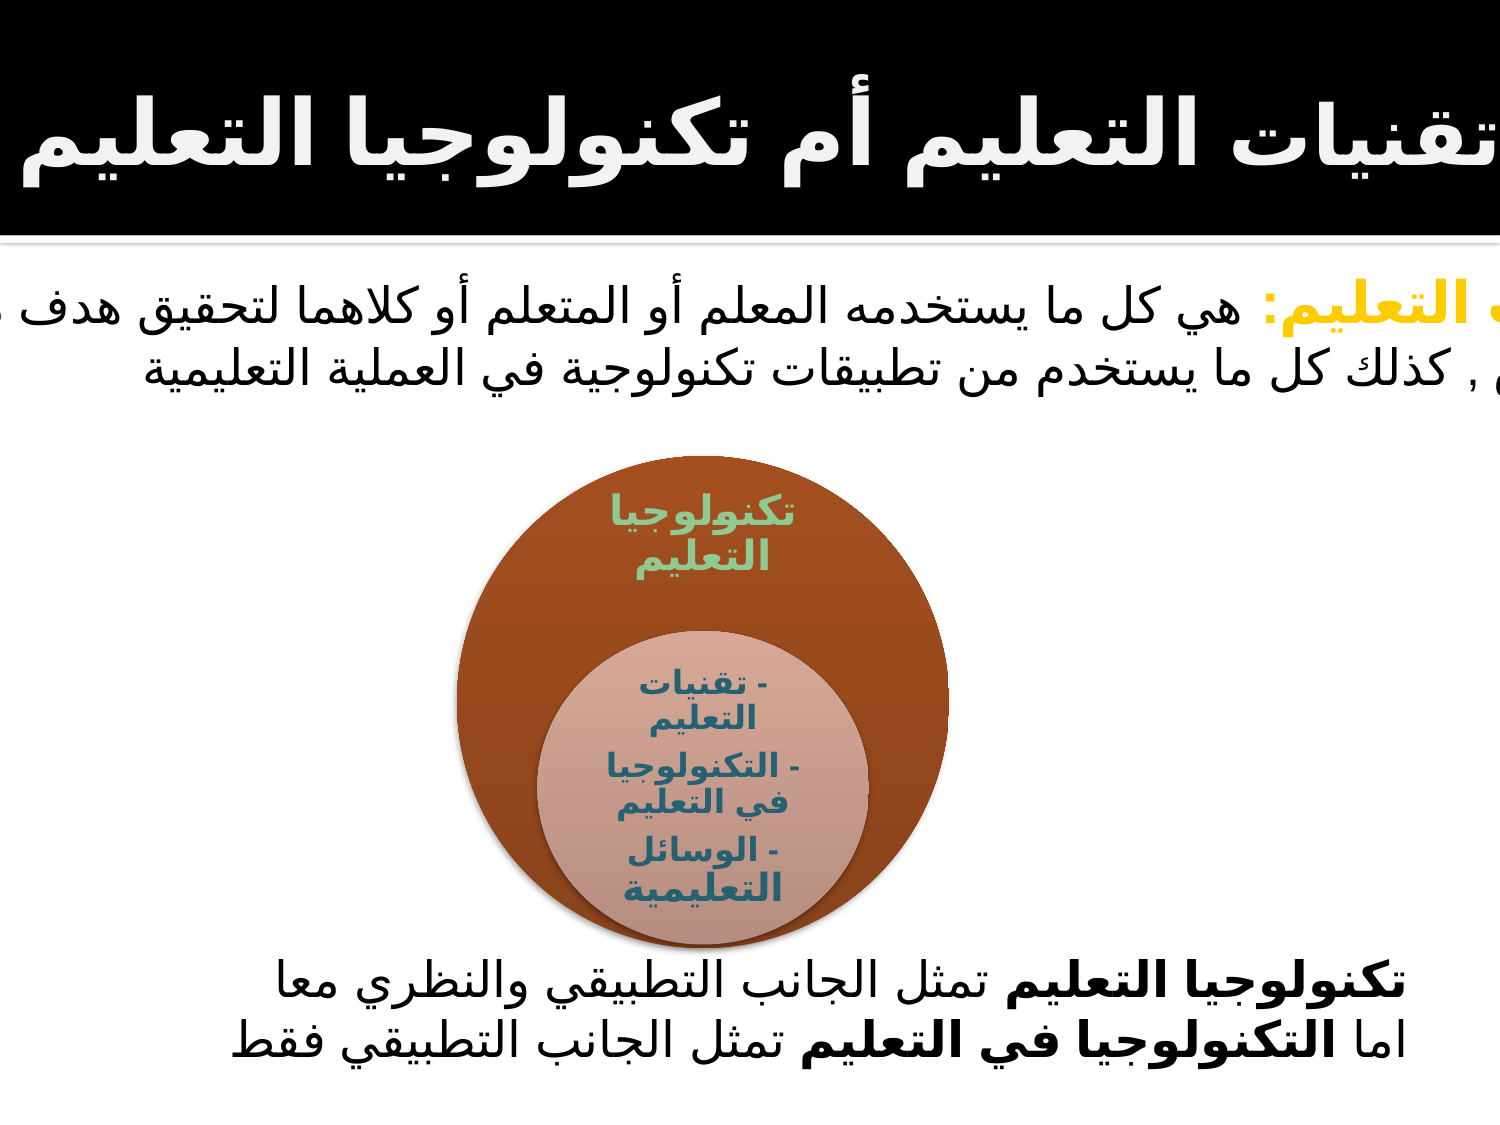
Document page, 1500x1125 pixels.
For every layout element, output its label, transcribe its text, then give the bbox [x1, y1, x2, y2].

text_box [351, 456, 1055, 949]
text_box تقنيات التعليم أم تكنولوجيا التعليم [2, 66, 1500, 191]
text_box تقنيات التعليم: هي كل ما يستخدمه المعلم أو المتعلم أو كلاهما لتحقيق هدف ما كتحسين التدريس , كذلك كل ما يستخدم من تطبيقات تكنولوجية في العملية التعليمية . [0, 257, 1500, 403]
text_box تكنولوجيا التعليم تمثل الجانب التطبيقي والنظري معا اما التكنولوجيا في التعليم تمثل الجانب التطبيقي فقط [159, 940, 1424, 1125]
